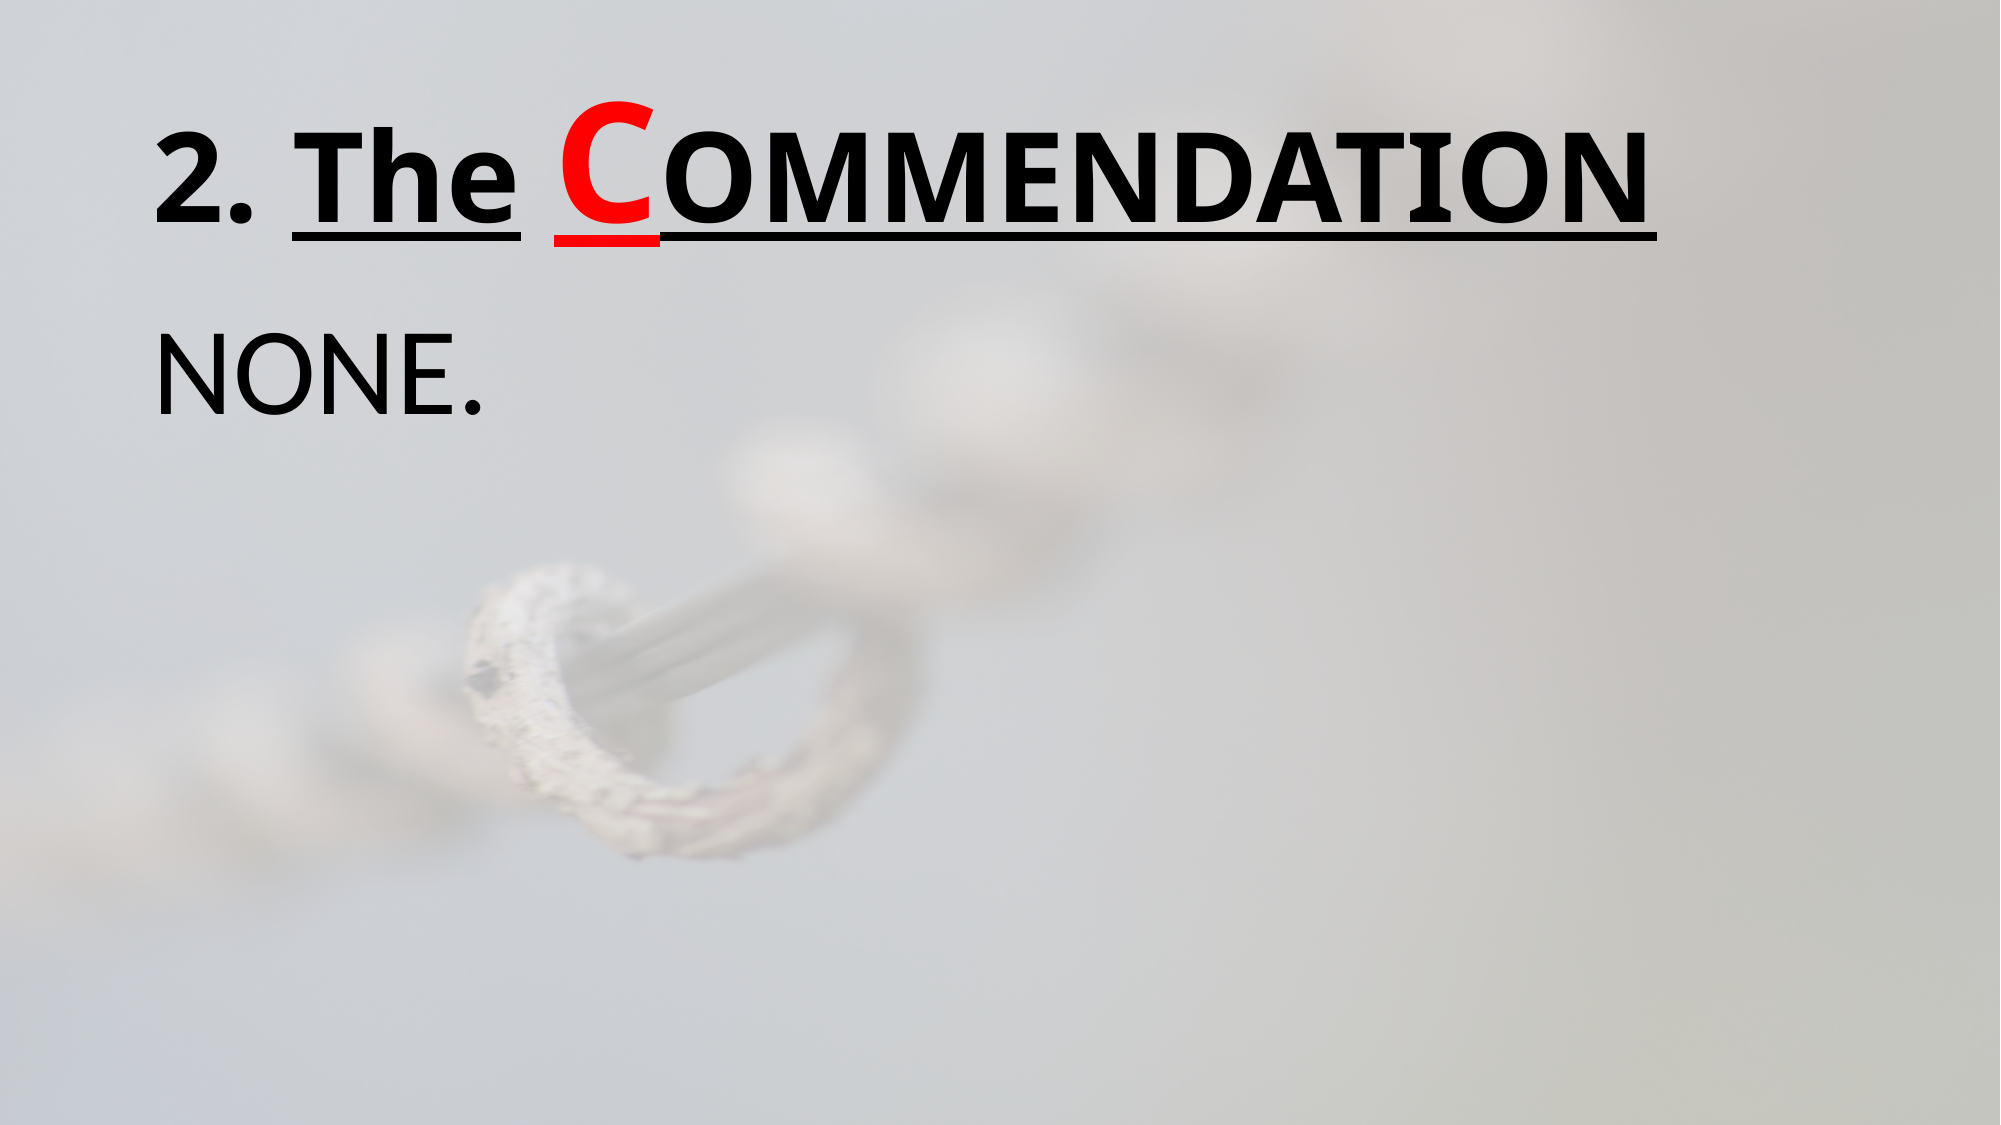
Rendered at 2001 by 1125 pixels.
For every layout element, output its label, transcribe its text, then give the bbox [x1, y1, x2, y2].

title 2. The COMMENDATION [137, 59, 1863, 278]
list NONE. [137, 299, 1863, 1014]
